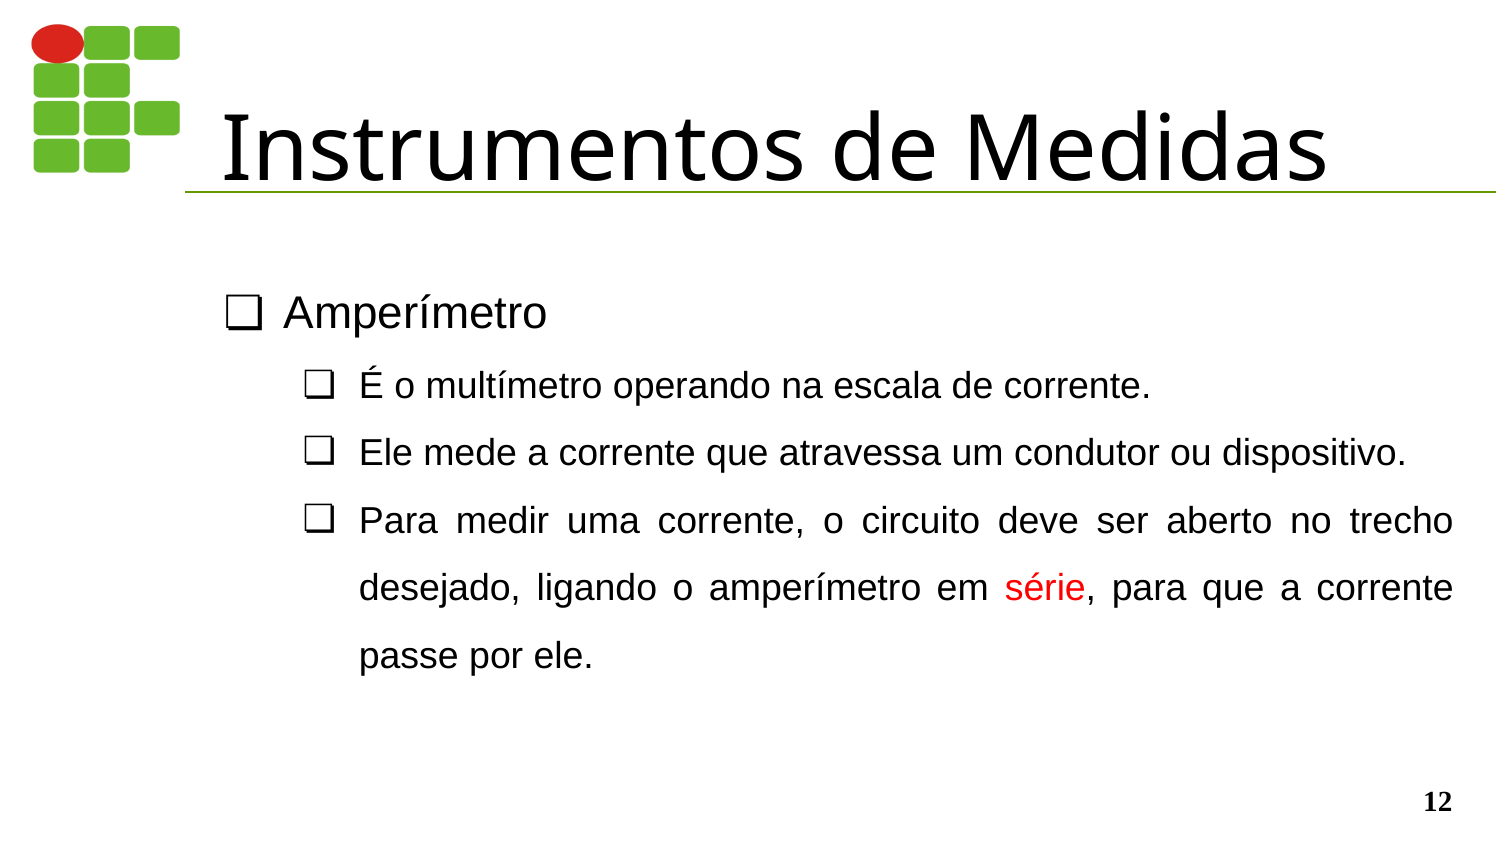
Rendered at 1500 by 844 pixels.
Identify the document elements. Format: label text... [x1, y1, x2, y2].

list Amperímetro É o multímetro operando na escala de corrente. Ele mede a corrente que atravessa um condutor ou dispositivo. Para medir uma corrente, o circuito deve ser aberto no trecho desejado, ligando o amperímetro em série, para que a corrente passe por ele. [193, 248, 1469, 769]
text_box ‹#› [1155, 769, 1468, 825]
title Instrumentos de Medidas [206, 26, 1468, 207]
picture [29, 23, 182, 174]
